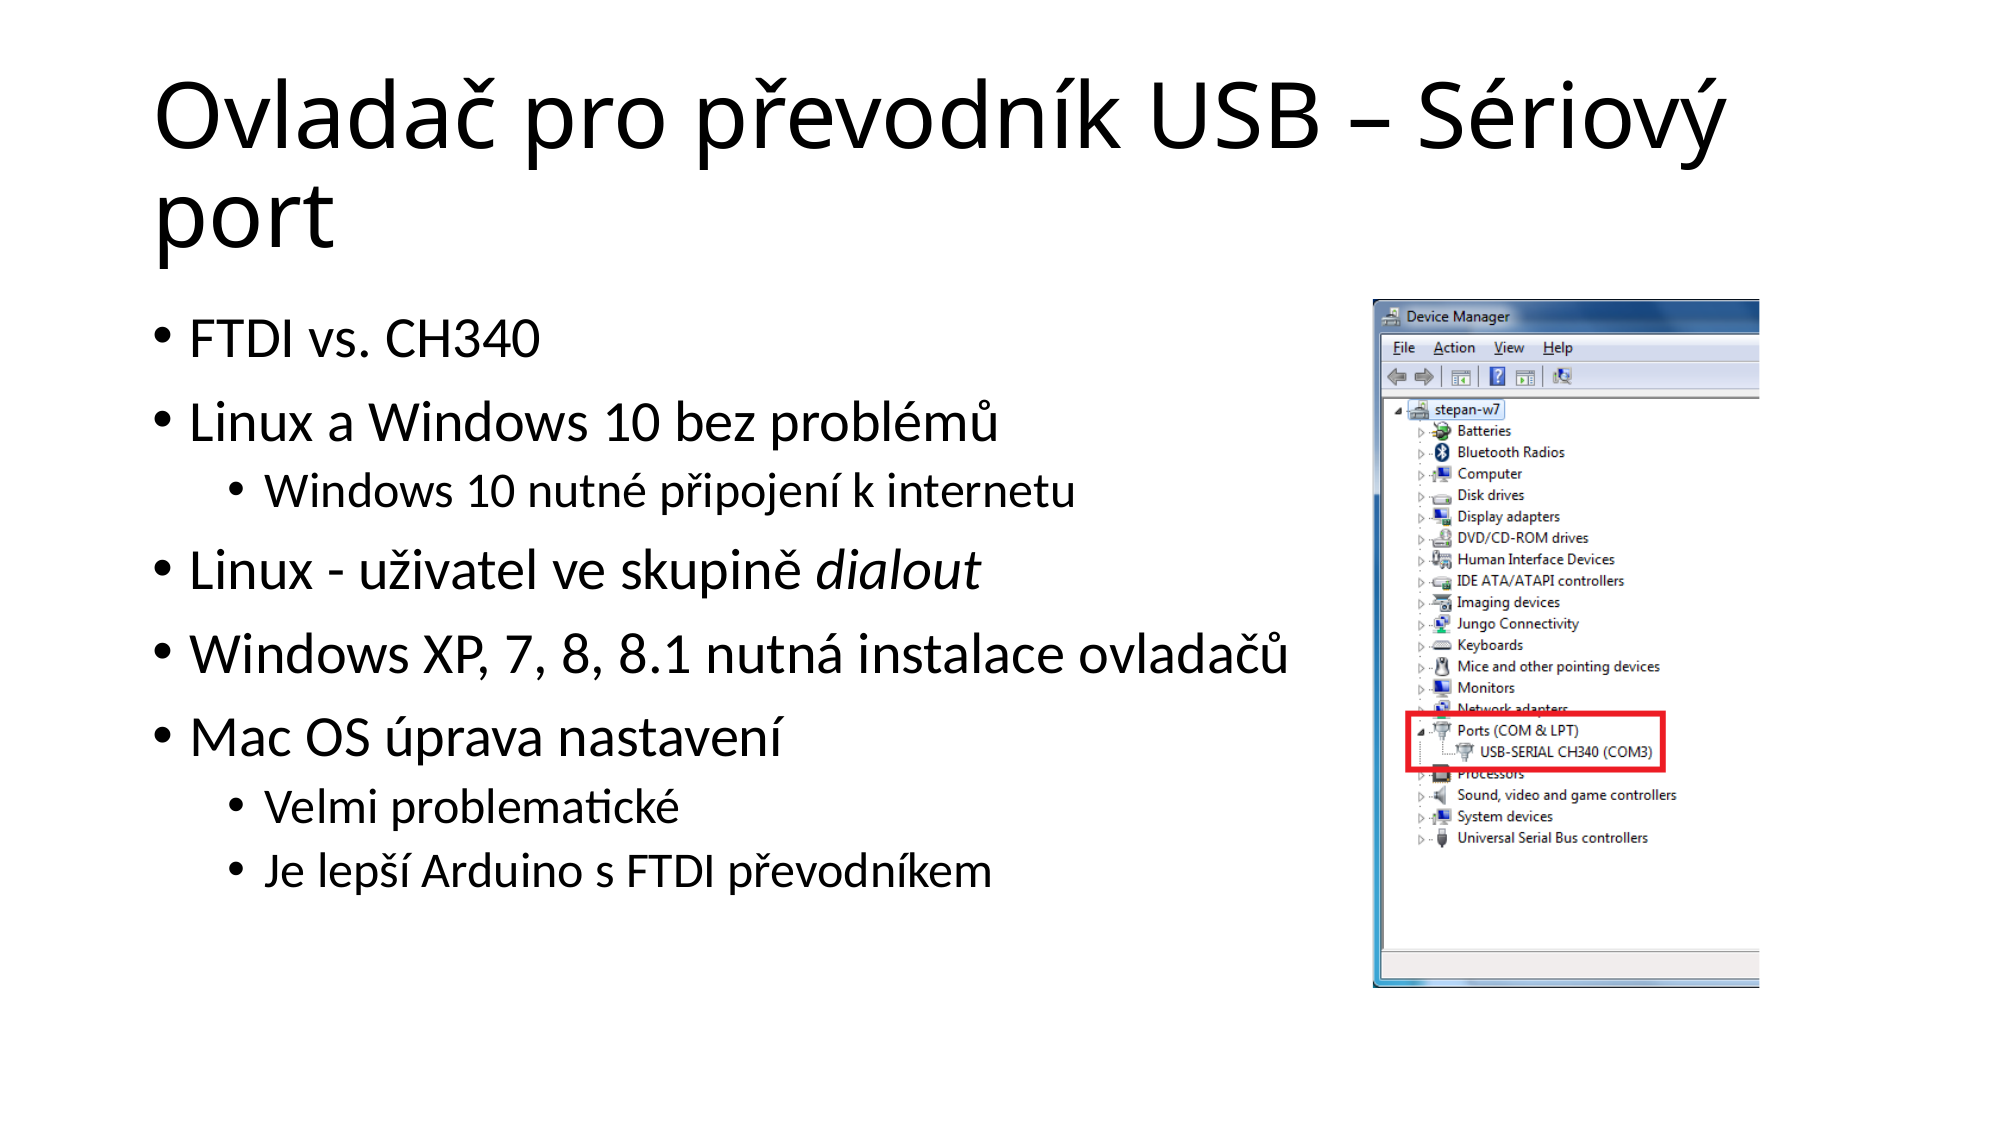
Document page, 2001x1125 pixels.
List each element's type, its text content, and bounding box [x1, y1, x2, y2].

picture [1372, 299, 1760, 988]
list FTDI vs. CH340 Linux a Windows 10 bez problémů Windows 10 nutné připojení k internetu Linux - uživatel ve skupině dialout Windows XP, 7, 8, 8.1 nutná instalace ovladačů Mac OS úprava nastavení Velmi problematické Je lepší Arduino s FTDI převodníkem [137, 299, 1863, 1014]
title Ovladač pro převodník USB – Sériový port [137, 59, 1863, 278]
